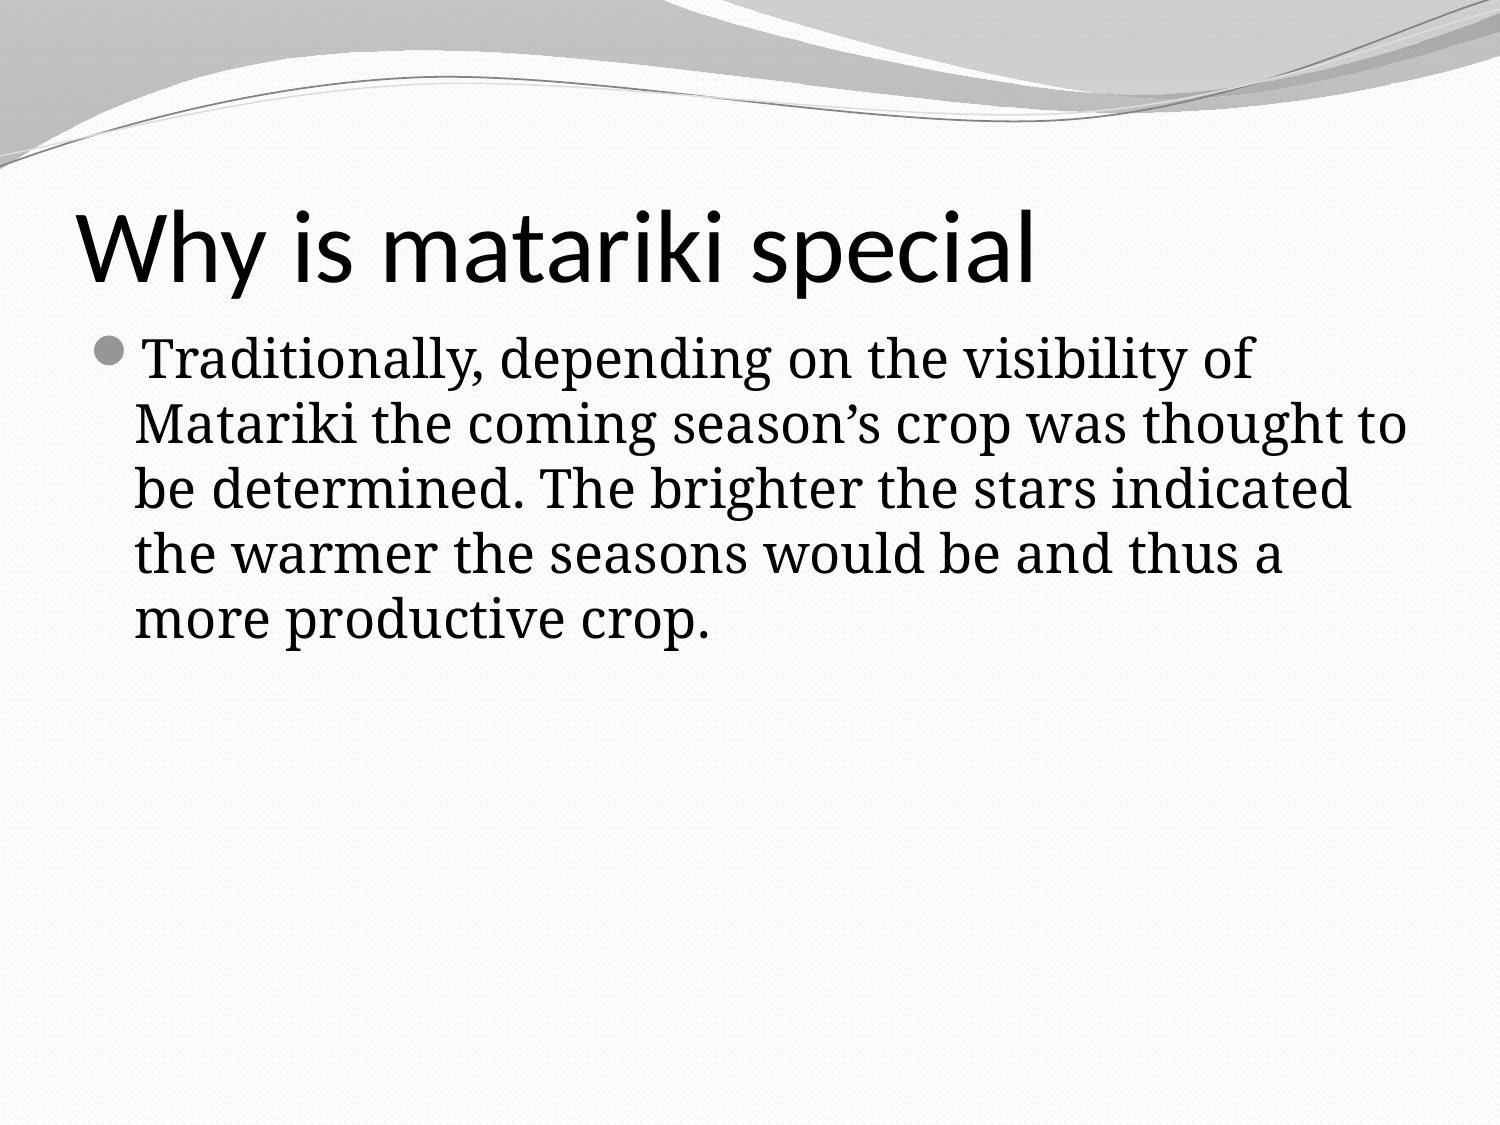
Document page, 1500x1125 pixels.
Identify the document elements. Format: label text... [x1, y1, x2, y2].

title Why is matariki special [75, 115, 1425, 303]
list Traditionally, depending on the visibility of Matariki the coming season’s crop was thought to be determined. The brighter the stars indicated the warmer the seasons would be and thus a more productive crop. [75, 317, 1425, 1038]
